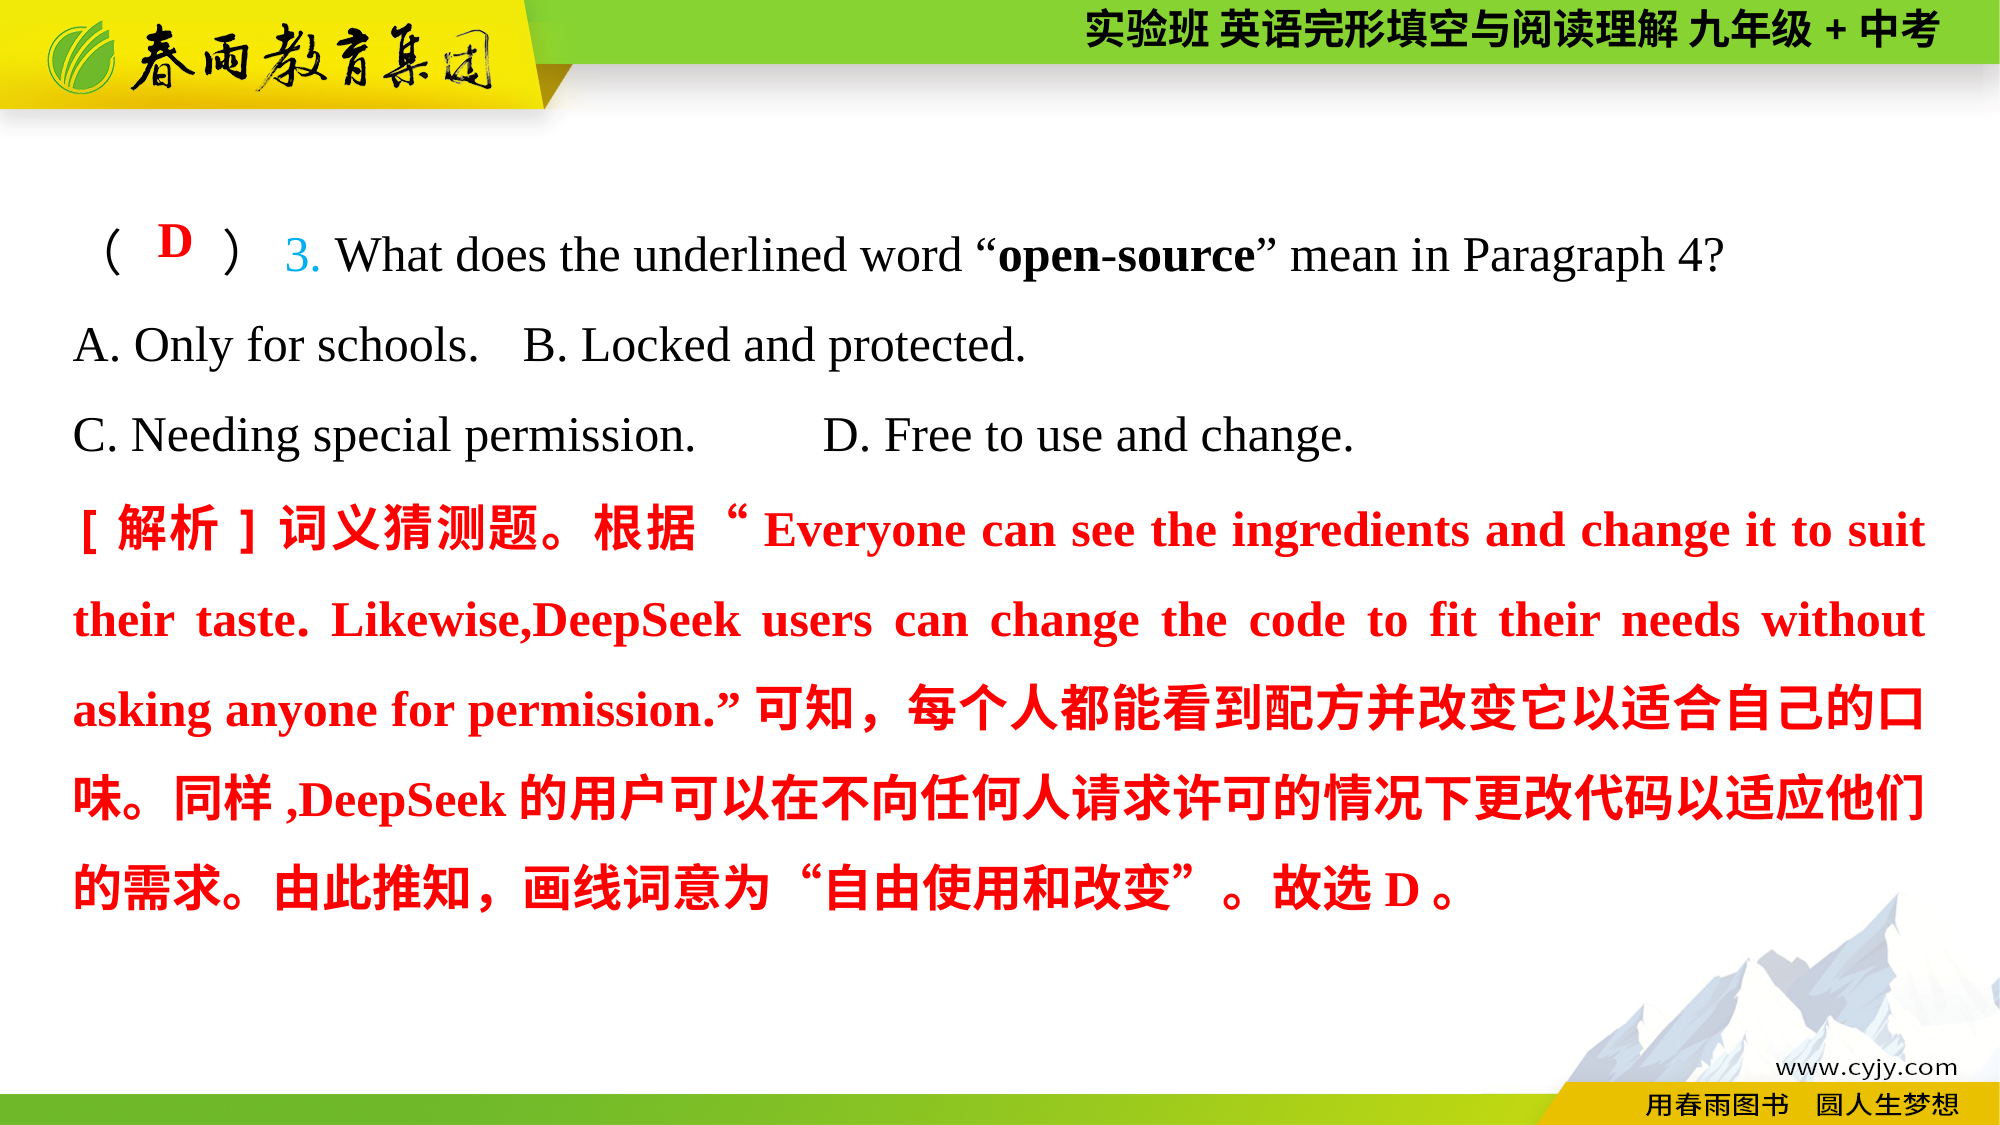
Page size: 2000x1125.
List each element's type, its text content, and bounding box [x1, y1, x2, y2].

text_box D [142, 200, 209, 276]
text_box [解析]词义猜测题。根据“Everyone can see the ingredients and change it to suit their taste. Likewise,DeepSeek users can change the code to fit their needs without asking anyone for permission.”可知，每个人都能看到配方并改变它以适合自己的口味。同样,DeepSeek的用户可以在不向任何人请求许可的情况下更改代码以适应他们的需求。由此推知，画线词意为“自由使用和改变”。故选D。 [57, 472, 1942, 924]
picture [0, 0, 2000, 1125]
list （ ）3. What does the underlined word “open-source” mean in Paragraph 4? A. Only for schools. B. Locked and protected. C. Needing special permission. D. Free to use and change. [57, 184, 1942, 472]
